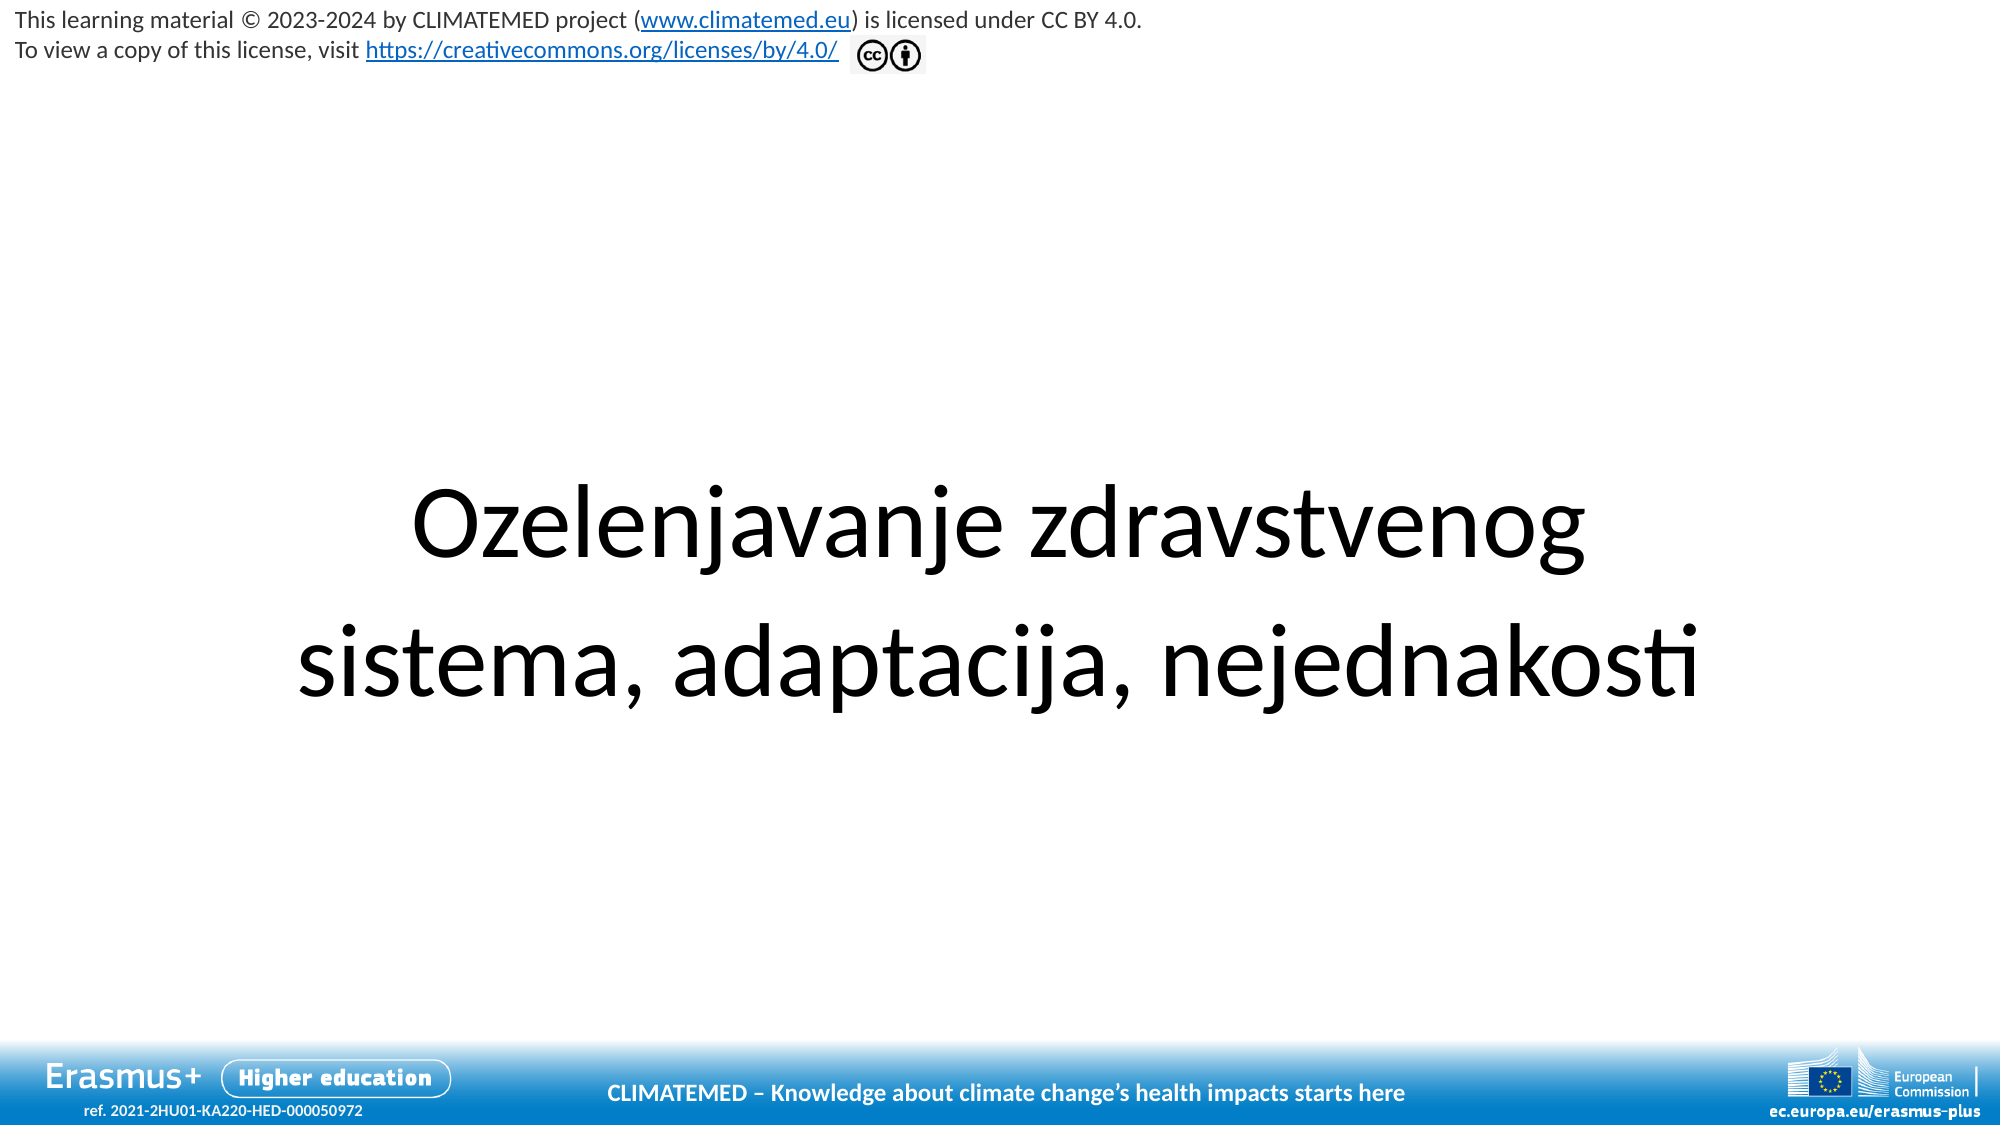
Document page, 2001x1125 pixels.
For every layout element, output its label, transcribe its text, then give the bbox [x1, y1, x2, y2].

title Ozelenjavanje zdravstvenog sistema, adaptacija, nejednakosti [249, 309, 1750, 725]
picture [0, 899, 2000, 1125]
picture [850, 35, 926, 74]
